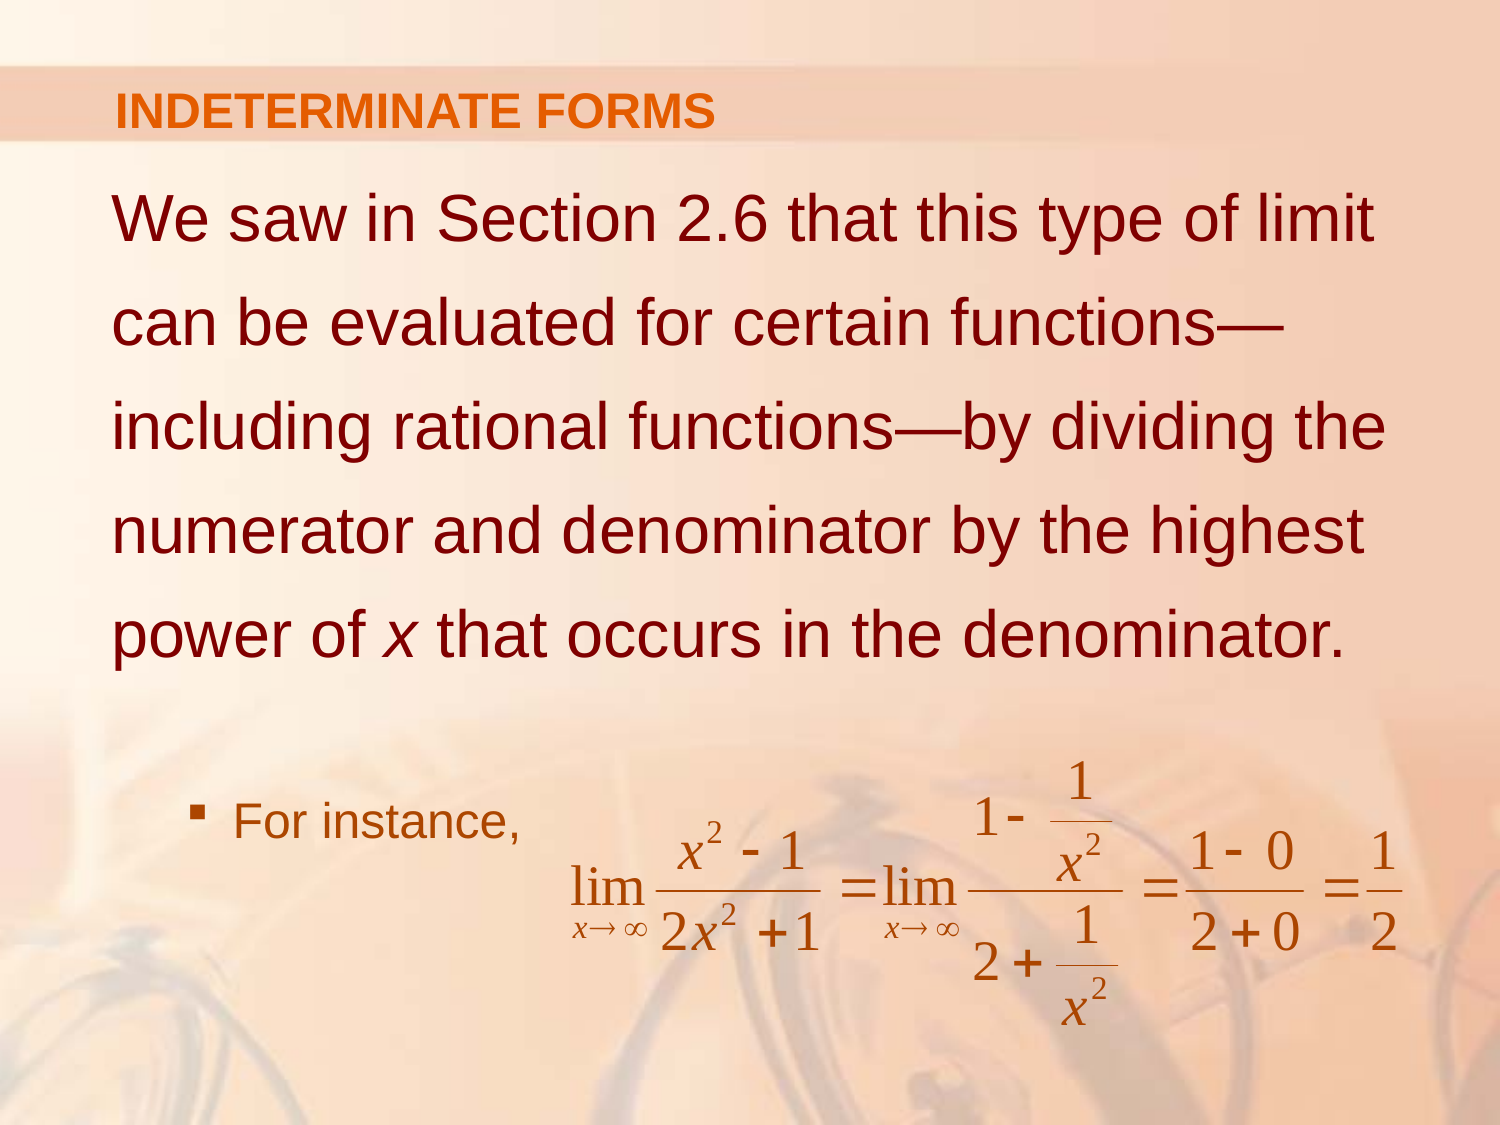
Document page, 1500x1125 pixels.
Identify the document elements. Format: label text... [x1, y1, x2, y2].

picture [0, 0, 1500, 1125]
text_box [562, 742, 1413, 1040]
list We saw in Section 2.6 that this type of limit can be evaluated for certain functions—including rational functions—by dividing the numerator and denominator by the highest power of x that occurs in the denominator. For instance, [95, 142, 1500, 1107]
title INDETERMINATE FORMS [99, 60, 976, 142]
